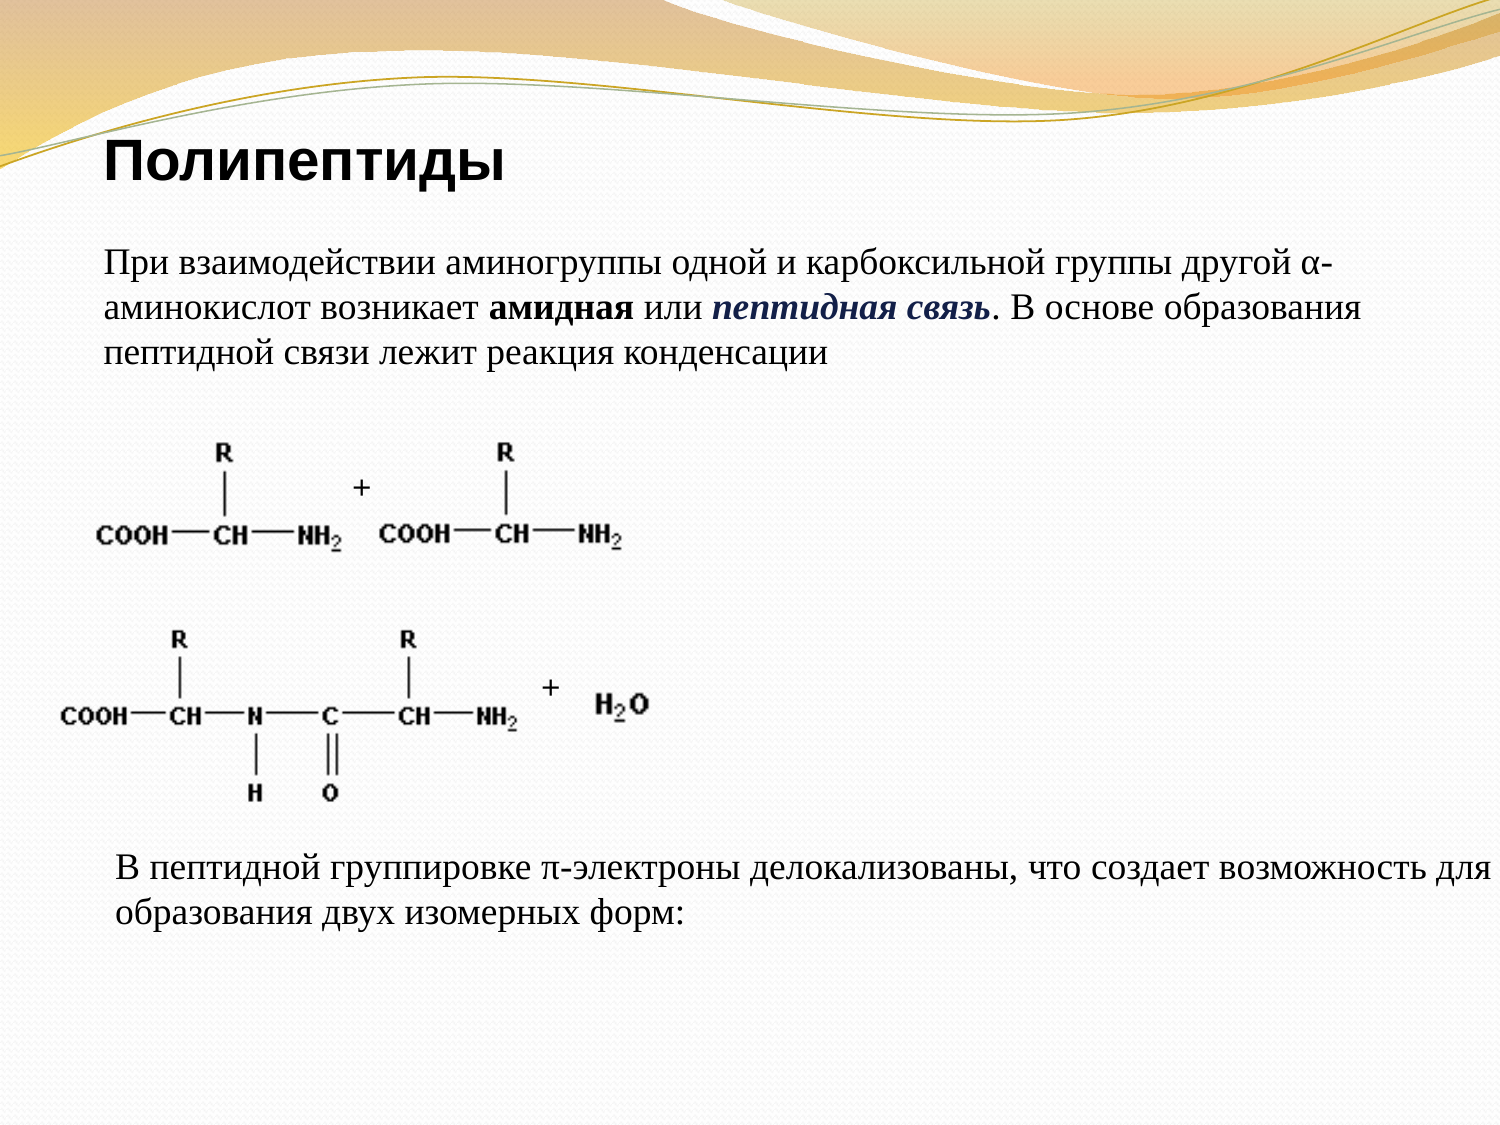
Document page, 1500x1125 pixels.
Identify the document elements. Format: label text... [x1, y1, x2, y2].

picture [584, 668, 657, 729]
picture [371, 420, 631, 555]
text_box + [533, 656, 577, 717]
text_box В пептидной группировке π-электроны делокализованы, что создает возможность для образования двух изомерных форм: [100, 834, 1500, 940]
picture [88, 420, 351, 557]
text_box Полипептиды При взаимодействии аминогруппы одной и карбоксильной группы другой α-аминокислот возникает амидная или пептидная связь. В основе образования пептидной связи лежит реакция конденсации [88, 114, 1430, 380]
picture [52, 609, 527, 813]
text_box + [357, 456, 364, 516]
